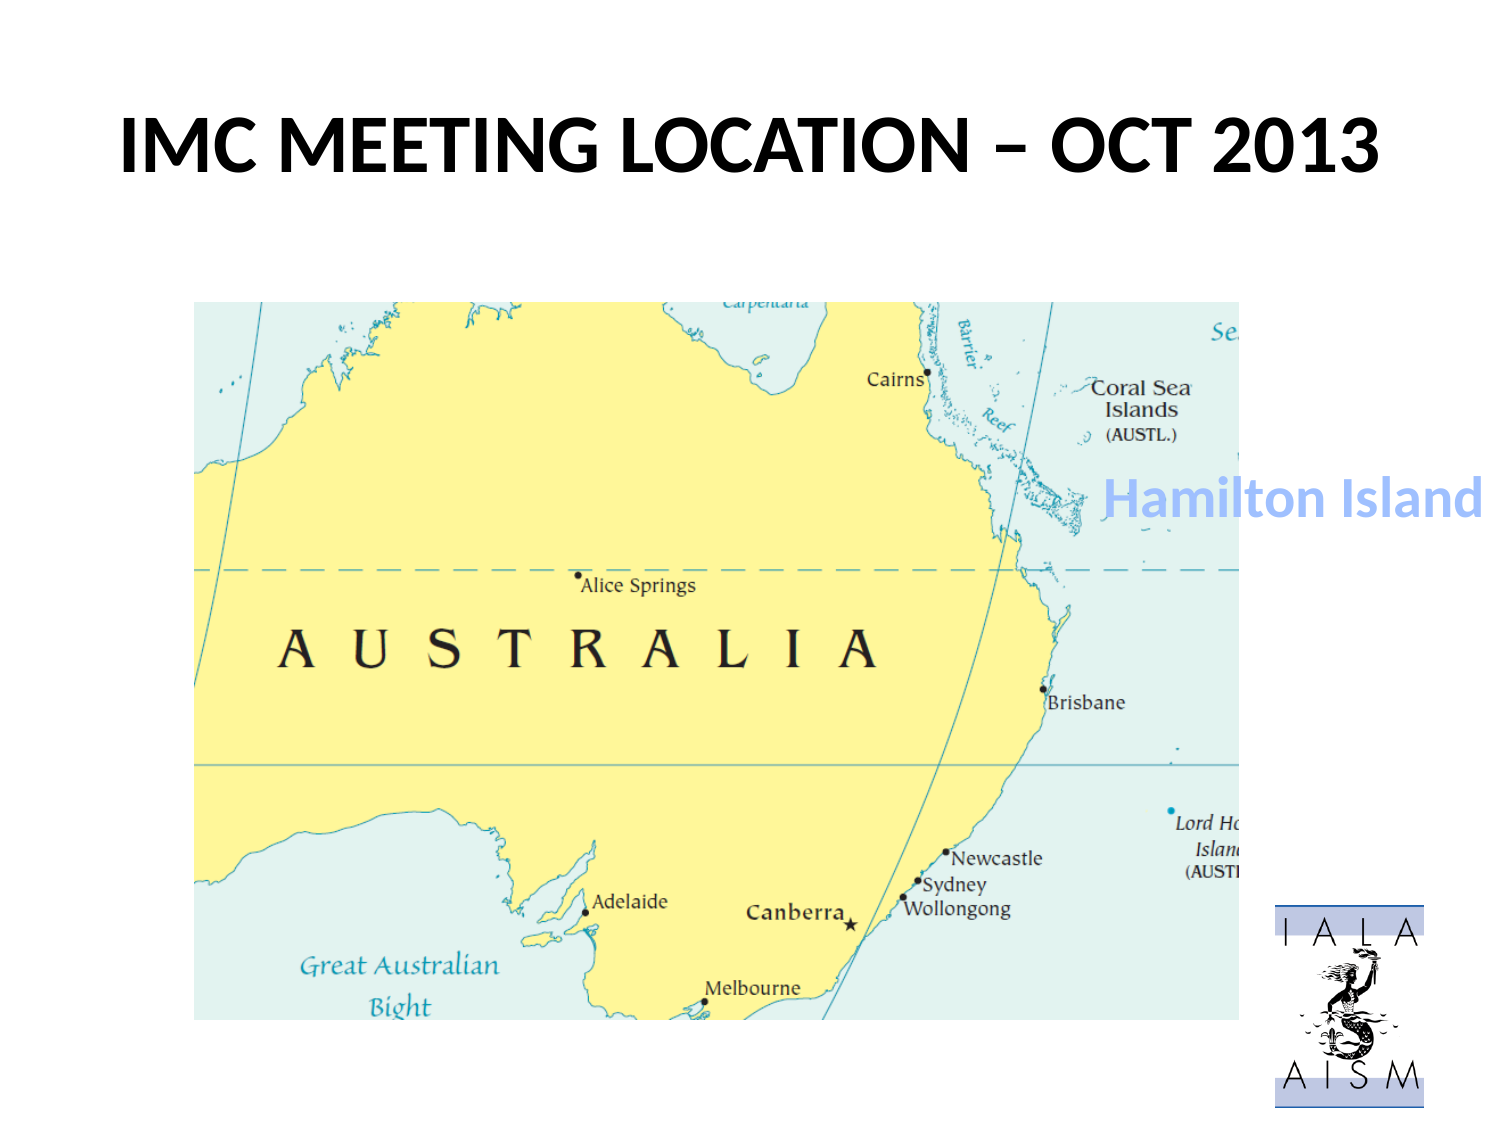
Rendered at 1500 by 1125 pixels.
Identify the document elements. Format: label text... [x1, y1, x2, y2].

text_box Hamilton Island [1243, 451, 1500, 537]
picture [1275, 905, 1424, 1108]
picture [194, 302, 1239, 1021]
title IMC MEETING LOCATION – OCT 2013 [75, 45, 1425, 233]
